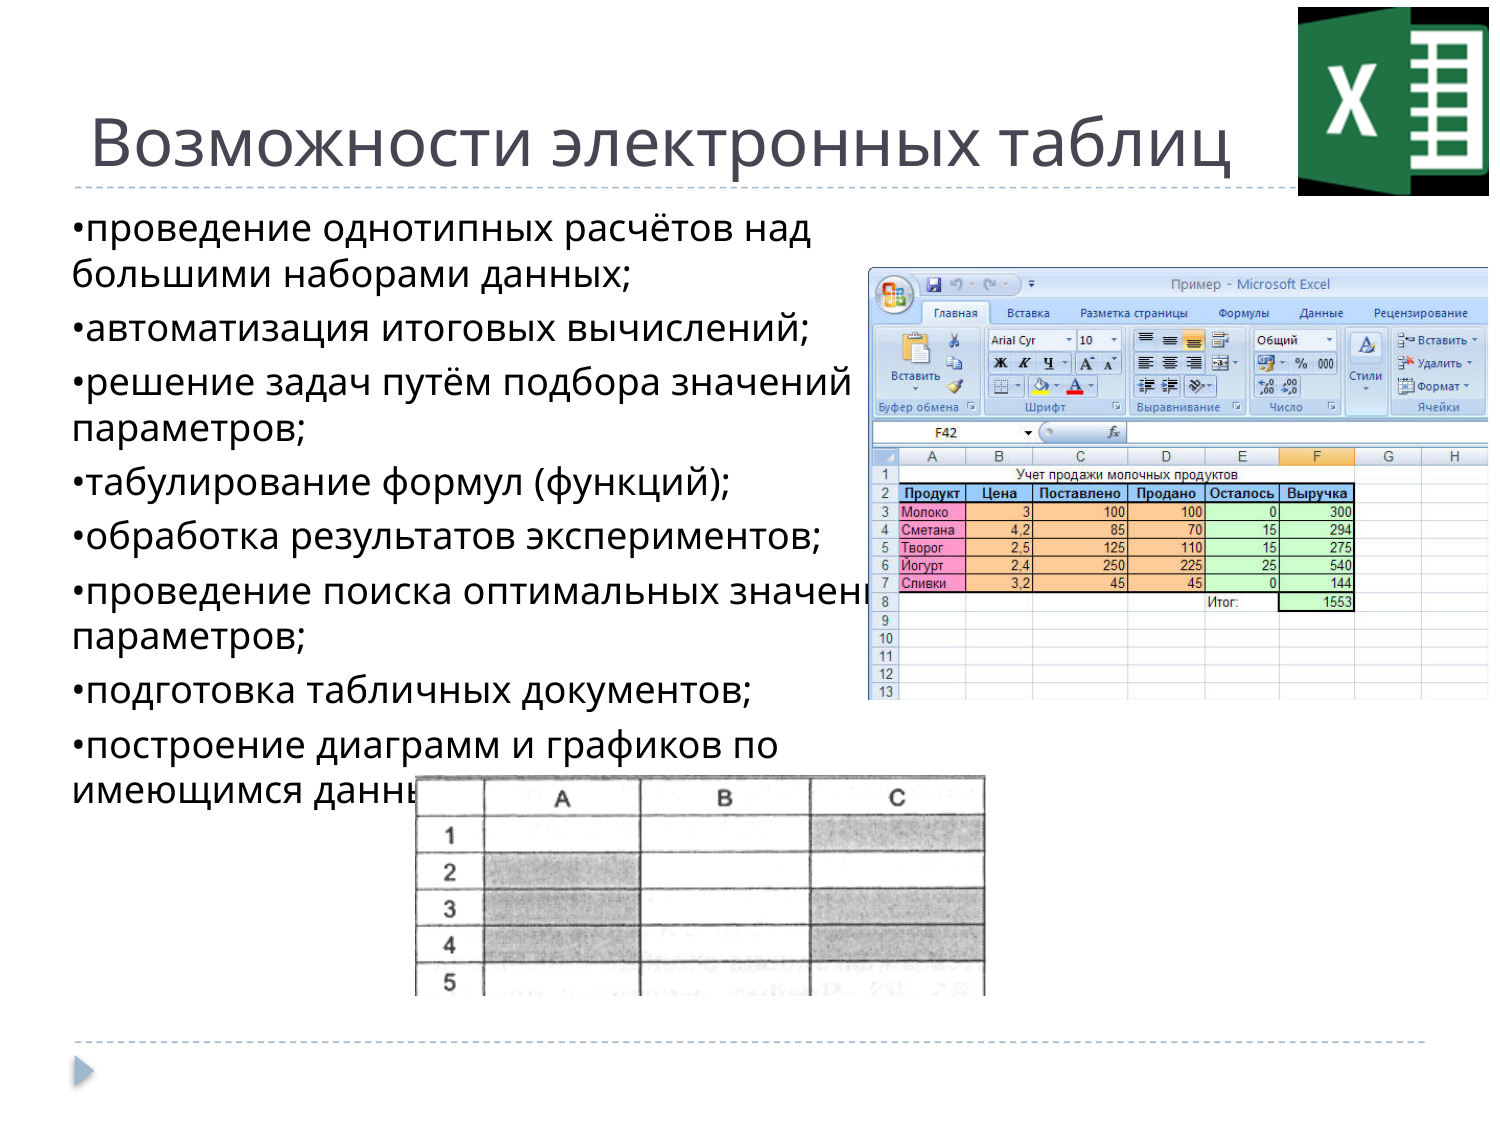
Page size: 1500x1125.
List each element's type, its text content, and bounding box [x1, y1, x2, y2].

title Возможности электронных таблиц [75, 24, 1291, 188]
picture [414, 774, 986, 996]
picture [867, 266, 1489, 700]
list •проведение однотипных расчётов над большими наборами данных; •автоматизация итоговых вычислений; •решение задач путём подбора значений параметров; •табулирование формул (функций); •обработка результатов экспериментов; •проведение поиска оптимальных значений параметров; •подготовка табличных документов; •построение диаграмм и графиков по имеющимся данным. [56, 196, 1027, 819]
picture [1297, 6, 1489, 196]
